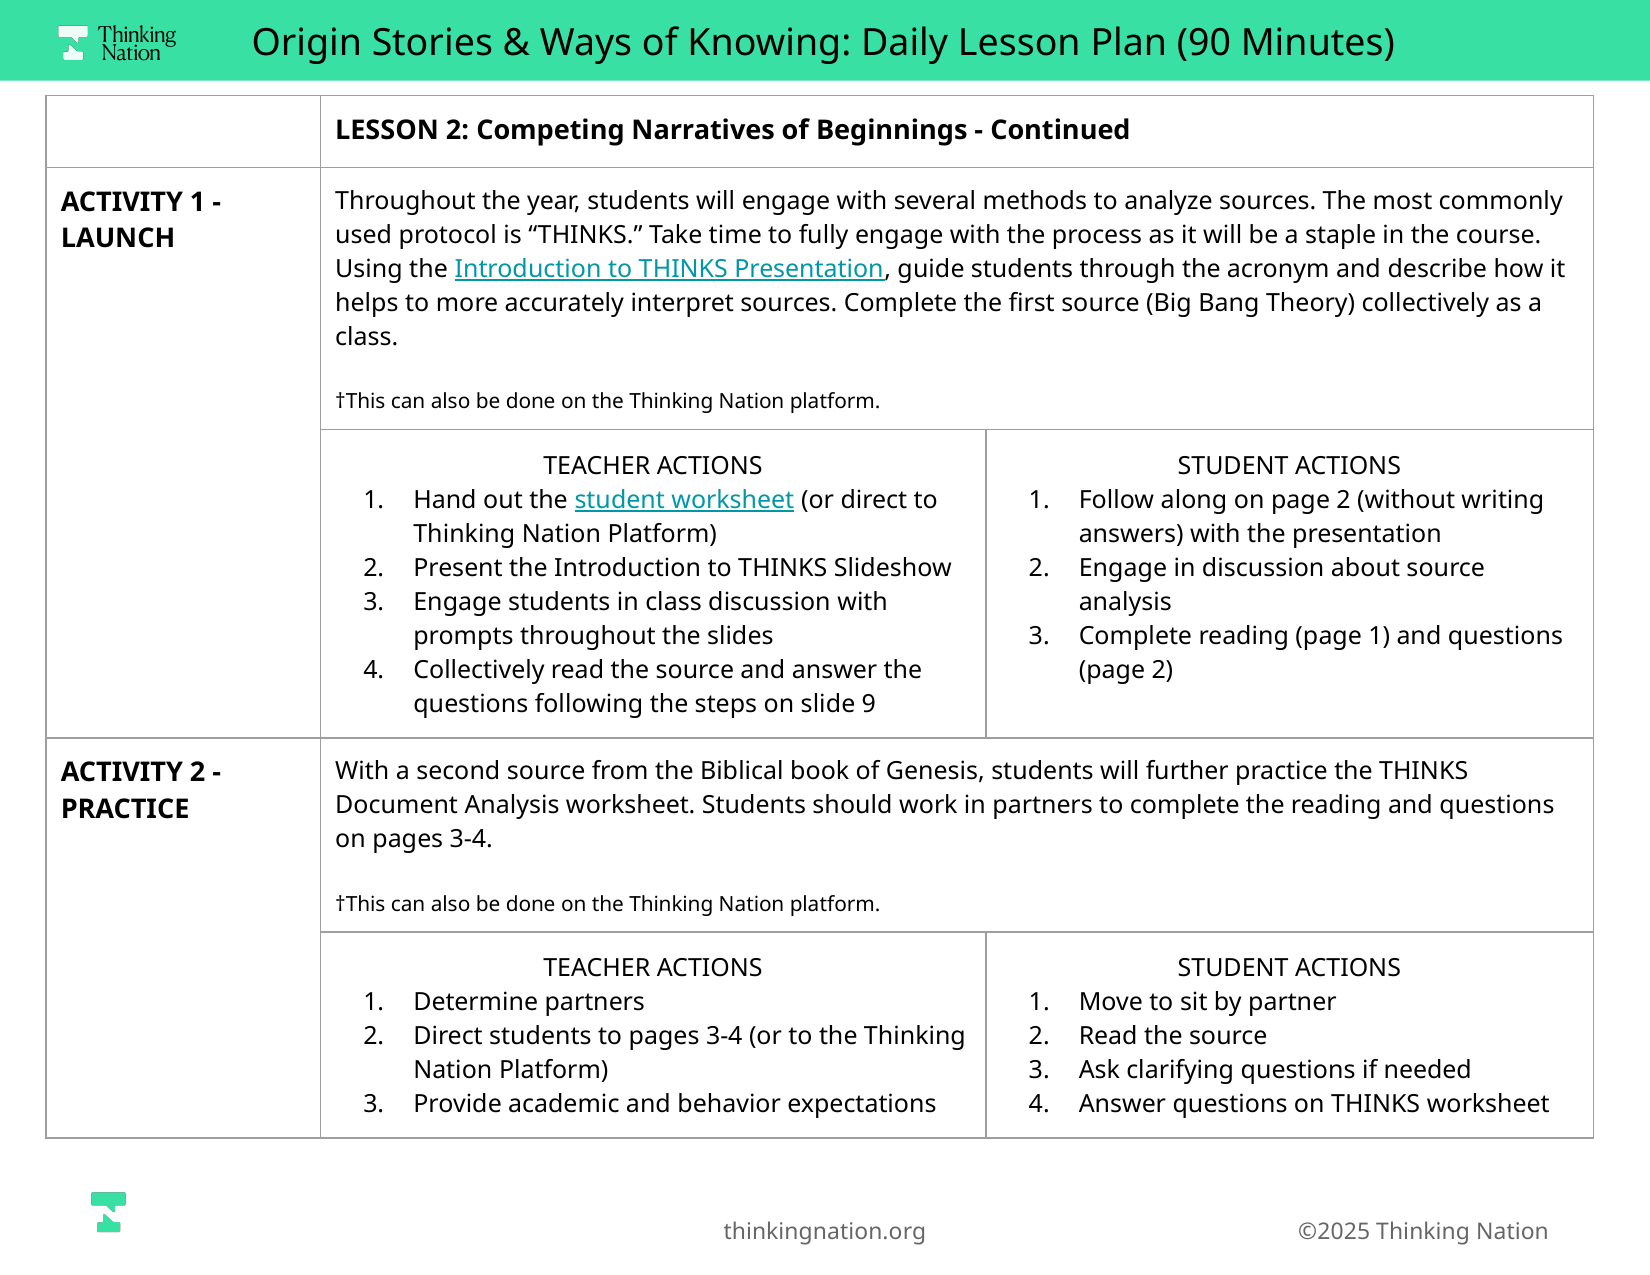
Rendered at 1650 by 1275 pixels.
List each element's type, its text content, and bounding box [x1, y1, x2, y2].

table_cell Throughout the year, students will engage with several methods to analyze sources. The most commonly used protocol is “THINKS.” Take time to fully engage with the process as it will be a staple in the course. Using the Introduction to THINKS Presentation, guide students through the acronym and describe how it helps to more accurately interpret sources. Complete the first source (Big Bang Theory) collectively as a class. †This can also be done on the Thinking Nation platform. [321, 168, 1593, 429]
table_cell TEACHER ACTIONS Hand out the student worksheet (or direct to Thinking Nation Platform) Present the Introduction to THINKS Slideshow Engage students in class discussion with prompts throughout the slides Collectively read the source and answer the questions following the steps on slide 9 [321, 430, 985, 737]
table_cell ACTIVITY 1 - LAUNCH [47, 168, 320, 737]
text_box thinkingnation.org [629, 1200, 1021, 1240]
picture [45, 14, 180, 85]
table_header LESSON 2: Competing Narratives of Beginnings - Continued [321, 96, 1593, 167]
picture [80, 1184, 136, 1240]
table_cell STUDENT ACTIONS Move to sit by partner Read the source Ask clarifying questions if needed Answer questions on THINKS worksheet [987, 933, 1593, 1137]
text_box Origin Stories & Ways of Knowing: Daily Lesson Plan (90 Minutes) [0, 0, 1650, 81]
table_cell STUDENT ACTIONS Follow along on page 2 (without writing answers) with the presentation Engage in discussion about source analysis Complete reading (page 1) and questions (page 2) [987, 430, 1593, 737]
text_box ©2025 Thinking Nation [1174, 1200, 1566, 1240]
table_header [47, 96, 320, 167]
table_cell With a second source from the Biblical book of Genesis, students will further practice the THINKS Document Analysis worksheet. Students should work in partners to complete the reading and questions on pages 3-4. †This can also be done on the Thinking Nation platform. [321, 739, 1593, 931]
table_cell ACTIVITY 2 - PRACTICE [47, 739, 320, 1137]
table_cell TEACHER ACTIONS Determine partners Direct students to pages 3-4 (or to the Thinking Nation Platform) Provide academic and behavior expectations [321, 933, 985, 1137]
